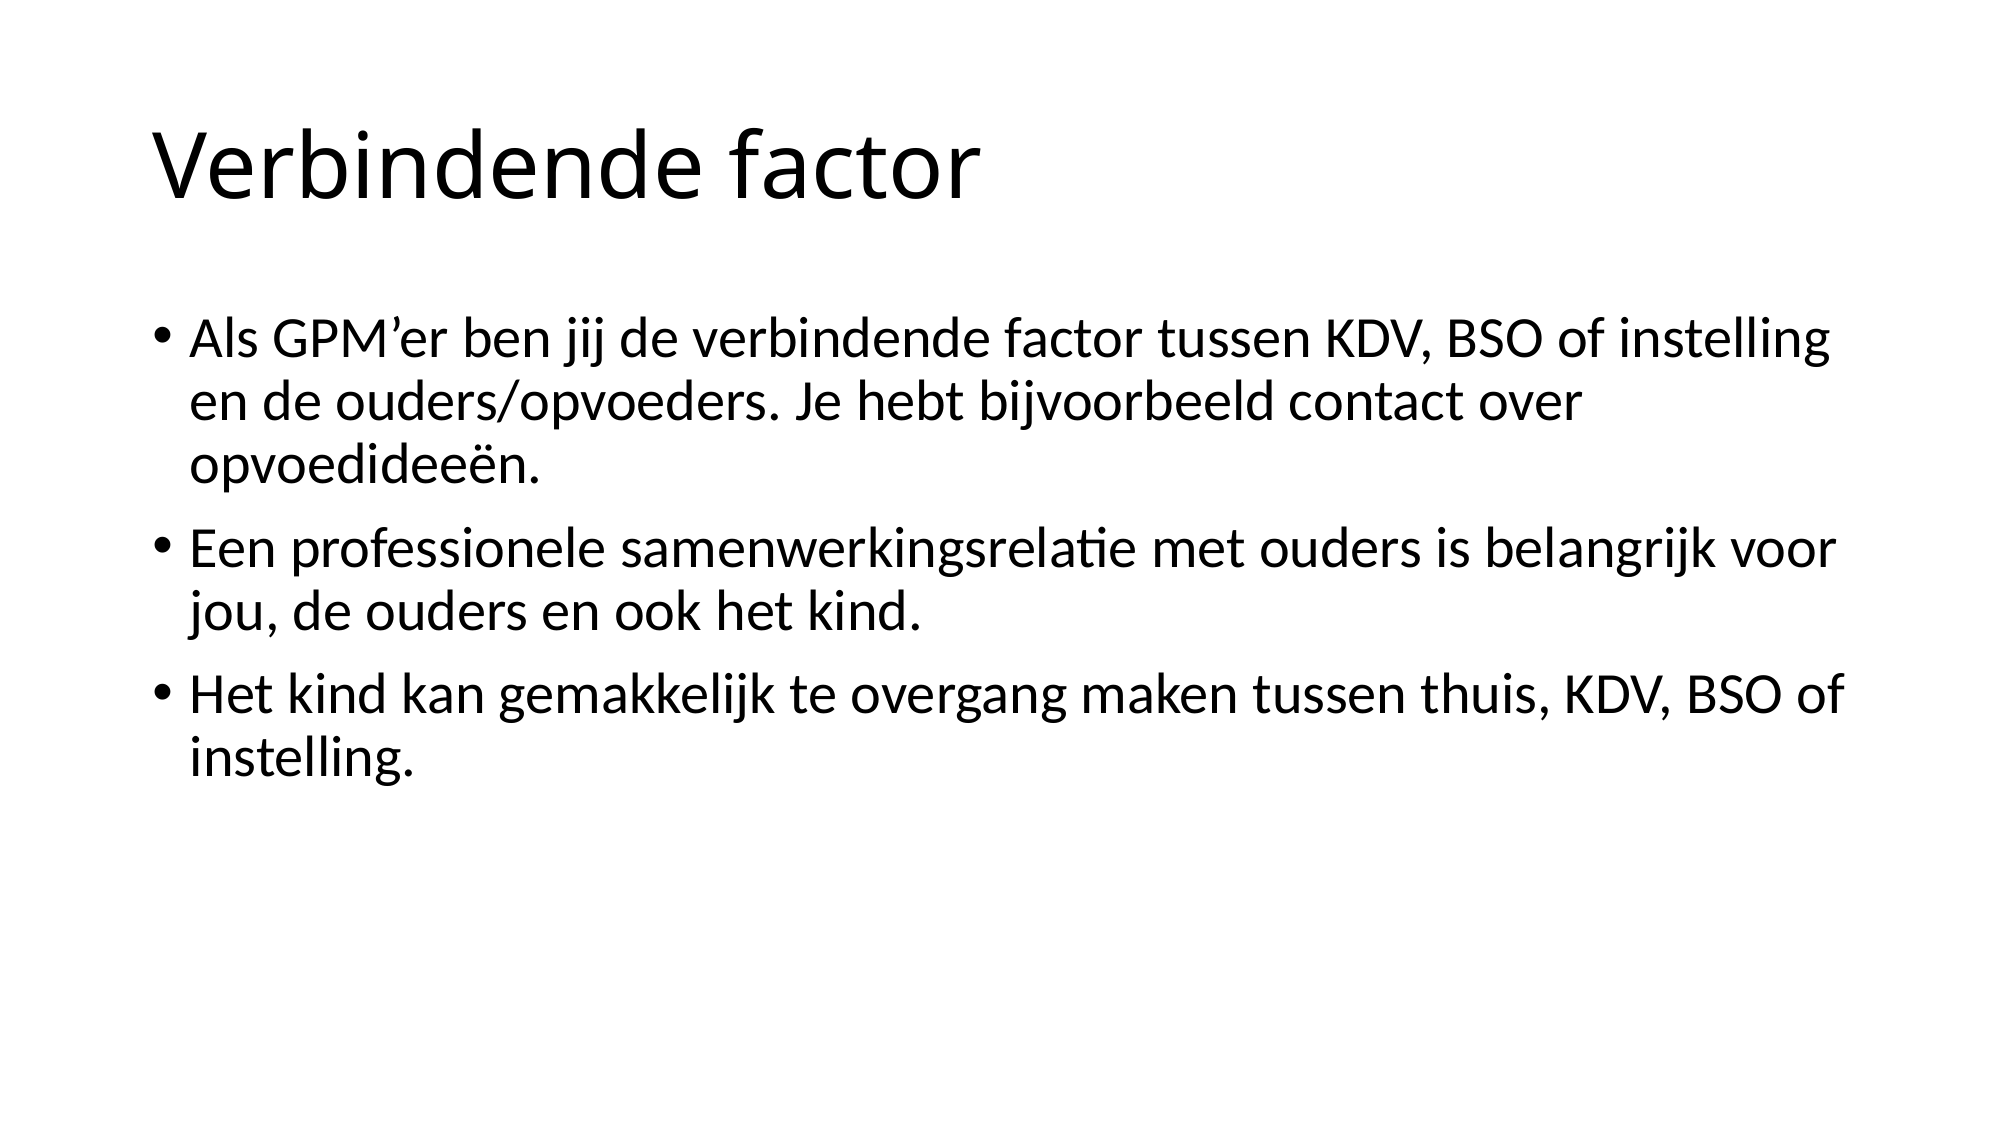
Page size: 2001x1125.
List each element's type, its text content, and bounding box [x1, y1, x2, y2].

list Als GPM’er ben jij de verbindende factor tussen KDV, BSO of instelling en de ouders/opvoeders. Je hebt bijvoorbeeld contact over opvoedideeën. Een professionele samenwerkingsrelatie met ouders is belangrijk voor jou, de ouders en ook het kind. Het kind kan gemakkelijk te overgang maken tussen thuis, KDV, BSO of instelling. [137, 299, 1863, 1014]
title Verbindende factor [137, 59, 1863, 278]
